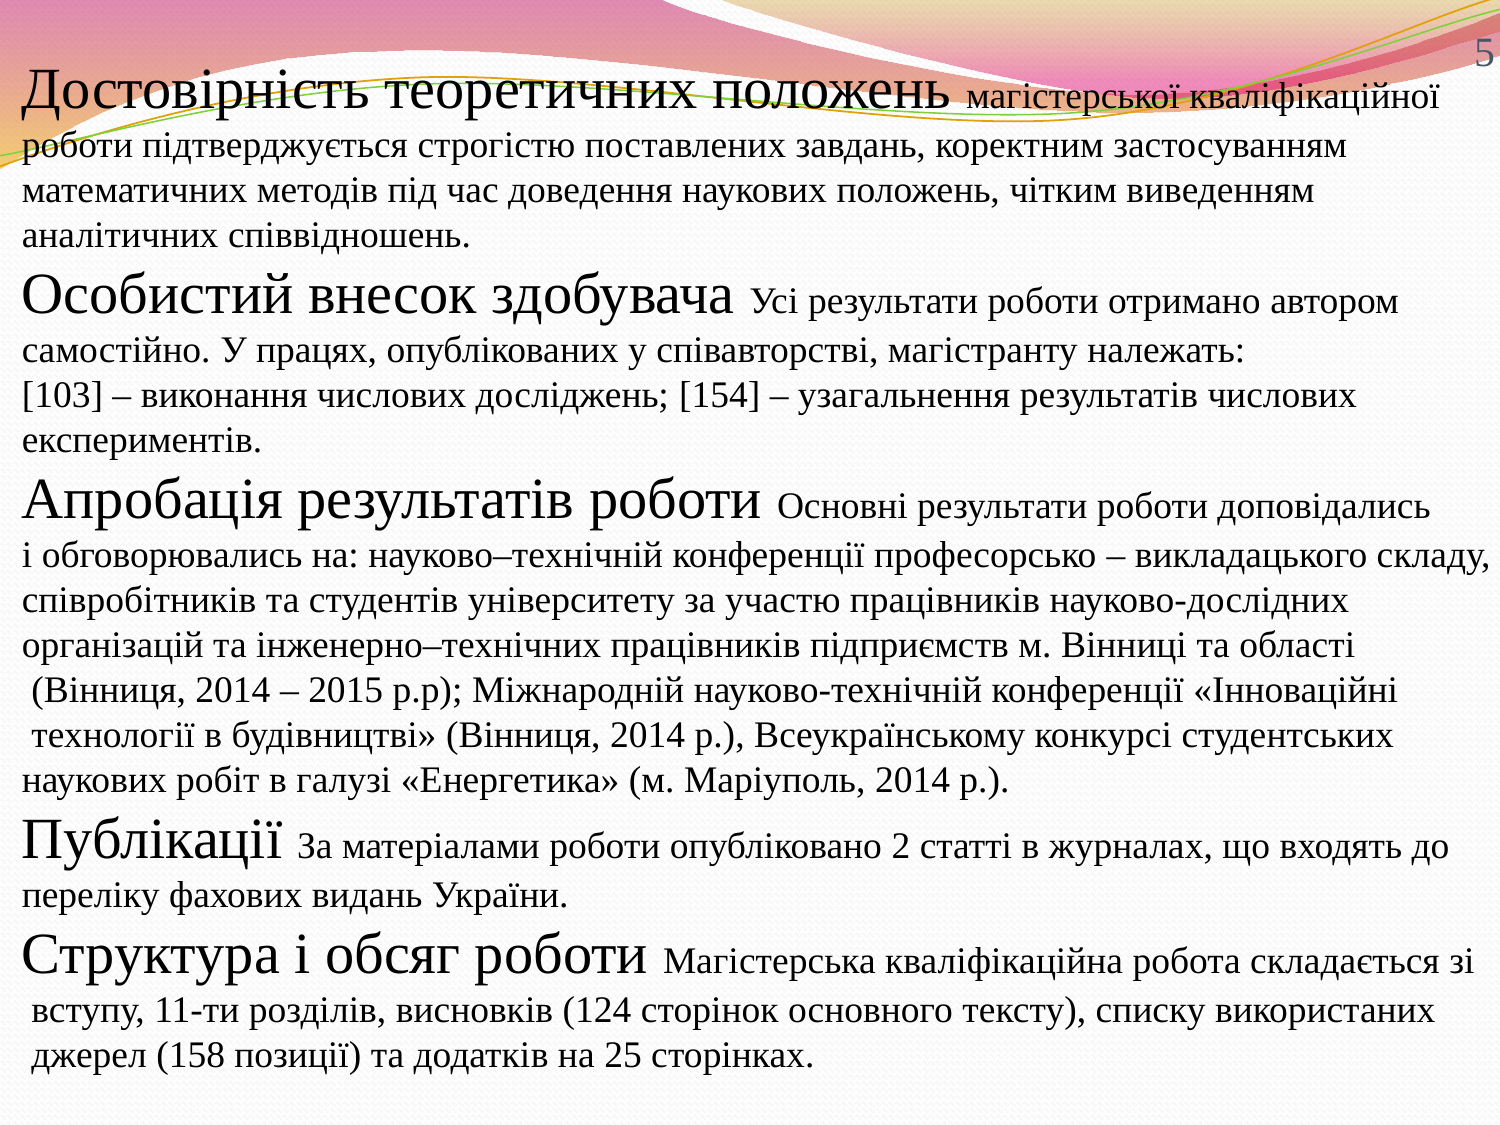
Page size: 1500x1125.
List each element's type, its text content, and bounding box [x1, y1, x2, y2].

slide_number 5 [1370, 14, 1496, 42]
text_box Достовірність теоретичних положень магістерської кваліфікаційної роботи підтверджується строгістю поставлених завдань, коректним застосуванням математичних методів під час доведення наукових положень, чітким виведенням аналітичних співвідношень. Особистий внесок здобувача Усі результати роботи отримано автором самостійно. У працях, опублікованих у співавторстві, магістранту належать: [103] – виконання числових досліджень; [154] – узагальнення результатів числових експериментів. Апробація результатів роботи Основні результати роботи доповідались і обговорювались на: науково–технічній конференції професорсько – викладацького складу, співробітників та студентів університету за участю працівників науково-дослідних організацій та інженерно–технічних працівників підприємств м. Вінниці та області (Вінниця, 2014 – 2015 р.р); Міжнародній науково-технічній конференції «Інноваційні технології в будівництві» (Вінниця, 2014 р.), Всеукраїнському конкурсі студентських наукових робіт в галузі «Енергетика» (м. Маріуполь, 2014 р.). Публікації За матеріалами роботи опубліковано 2 статті в журналах, що входять до переліку фахових видань України. Структура і обсяг роботи Магістерська кваліфікаційна робота складається зі вступу, 11-ти розділів, висновків (124 сторінок основного тексту), списку використаних джерел (158 позиції) та додатків на 25 сторінках. [7, 42, 1500, 1083]
